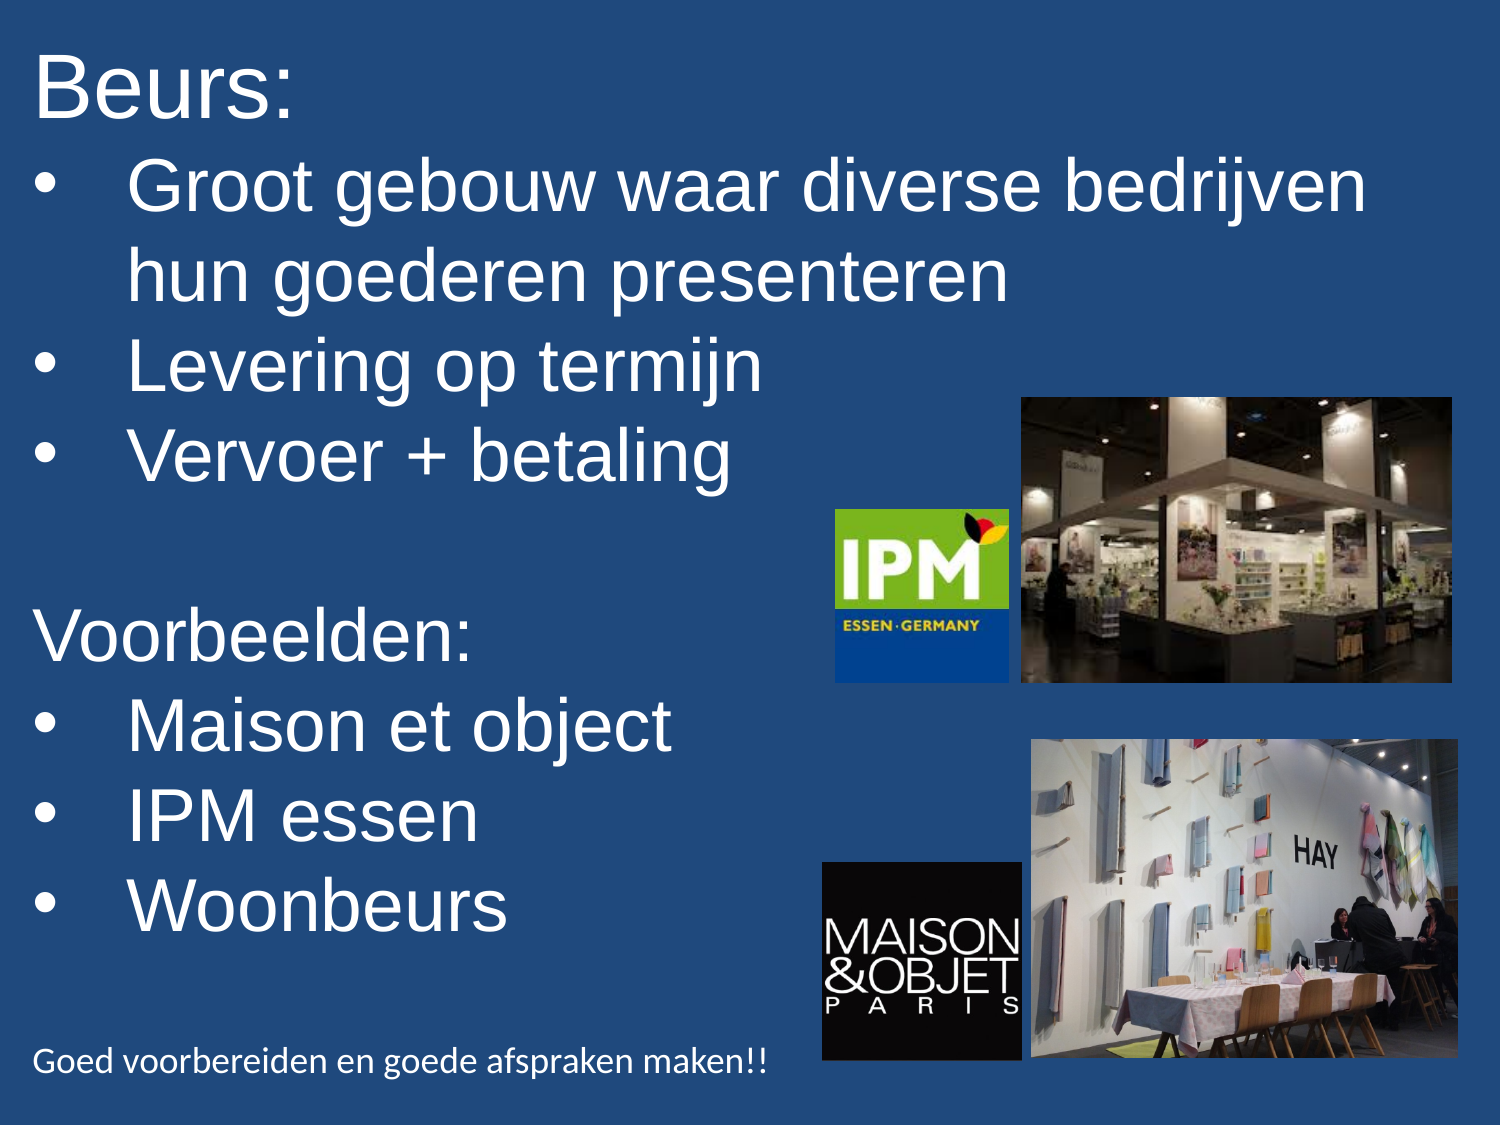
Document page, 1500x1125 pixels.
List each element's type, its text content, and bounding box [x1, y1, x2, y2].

text_box Beurs: Groot gebouw waar diverse bedrijven hun goederen presenteren Levering op termijn Vervoer + betaling Voorbeelden: Maison et object IPM essen Woonbeurs Goed voorbereiden en goede afspraken maken!! [17, 19, 1436, 1089]
picture [1021, 396, 1452, 684]
picture [834, 509, 1009, 684]
picture [1031, 739, 1458, 1059]
picture [822, 861, 1022, 1061]
